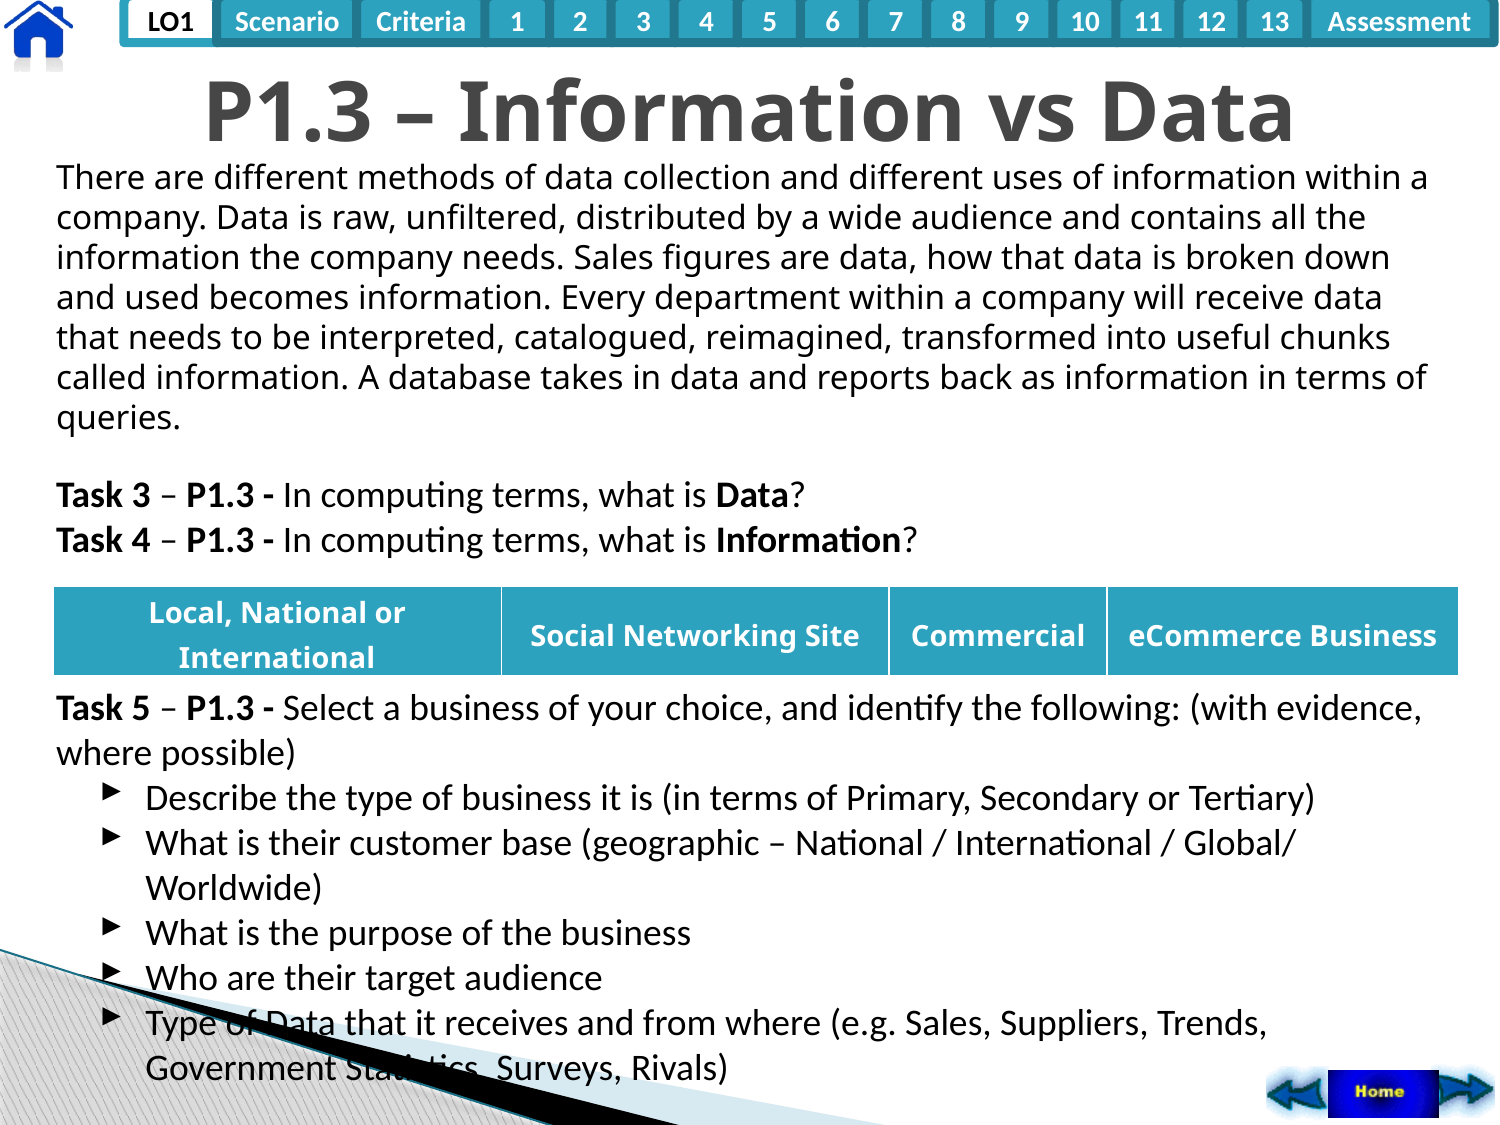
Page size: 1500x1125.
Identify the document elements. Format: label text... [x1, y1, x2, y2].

list There are different methods of data collection and different uses of information within a company. Data is raw, unfiltered, distributed by a wide audience and contains all the information the company needs. Sales figures are data, how that data is broken down and used becomes information. Every department within a company will receive data that needs to be interpreted, catalogued, reimagined, transformed into useful chunks called information. A database takes in data and reports back as information in terms of queries. Task 3 – P1.3 - In computing terms, what is Data? Task 4 – P1.3 - In computing terms, what is Information? Task 5 – P1.3 - Select a business of your choice, and identify the following: (with evidence, where possible) Describe the type of business it is (in terms of Primary, Secondary or Tertiary) What is their customer base (geographic – National / International / Global/ Worldwide) What is the purpose of the business Who are their target audience Type of Data that it receives and from where (e.g. Sales, Suppliers, Trends, Government Statistics, Surveys, Rivals) [41, 149, 1471, 1059]
picture [1266, 1055, 1495, 1125]
title P1.3 – Information vs Data [75, 19, 1425, 159]
table_header Local, National or International [54, 587, 501, 675]
picture [0, 0, 77, 91]
table_header Social Networking Site [502, 587, 888, 675]
table_header eCommerce Business [1108, 587, 1458, 675]
table_header Commercial [890, 587, 1106, 675]
